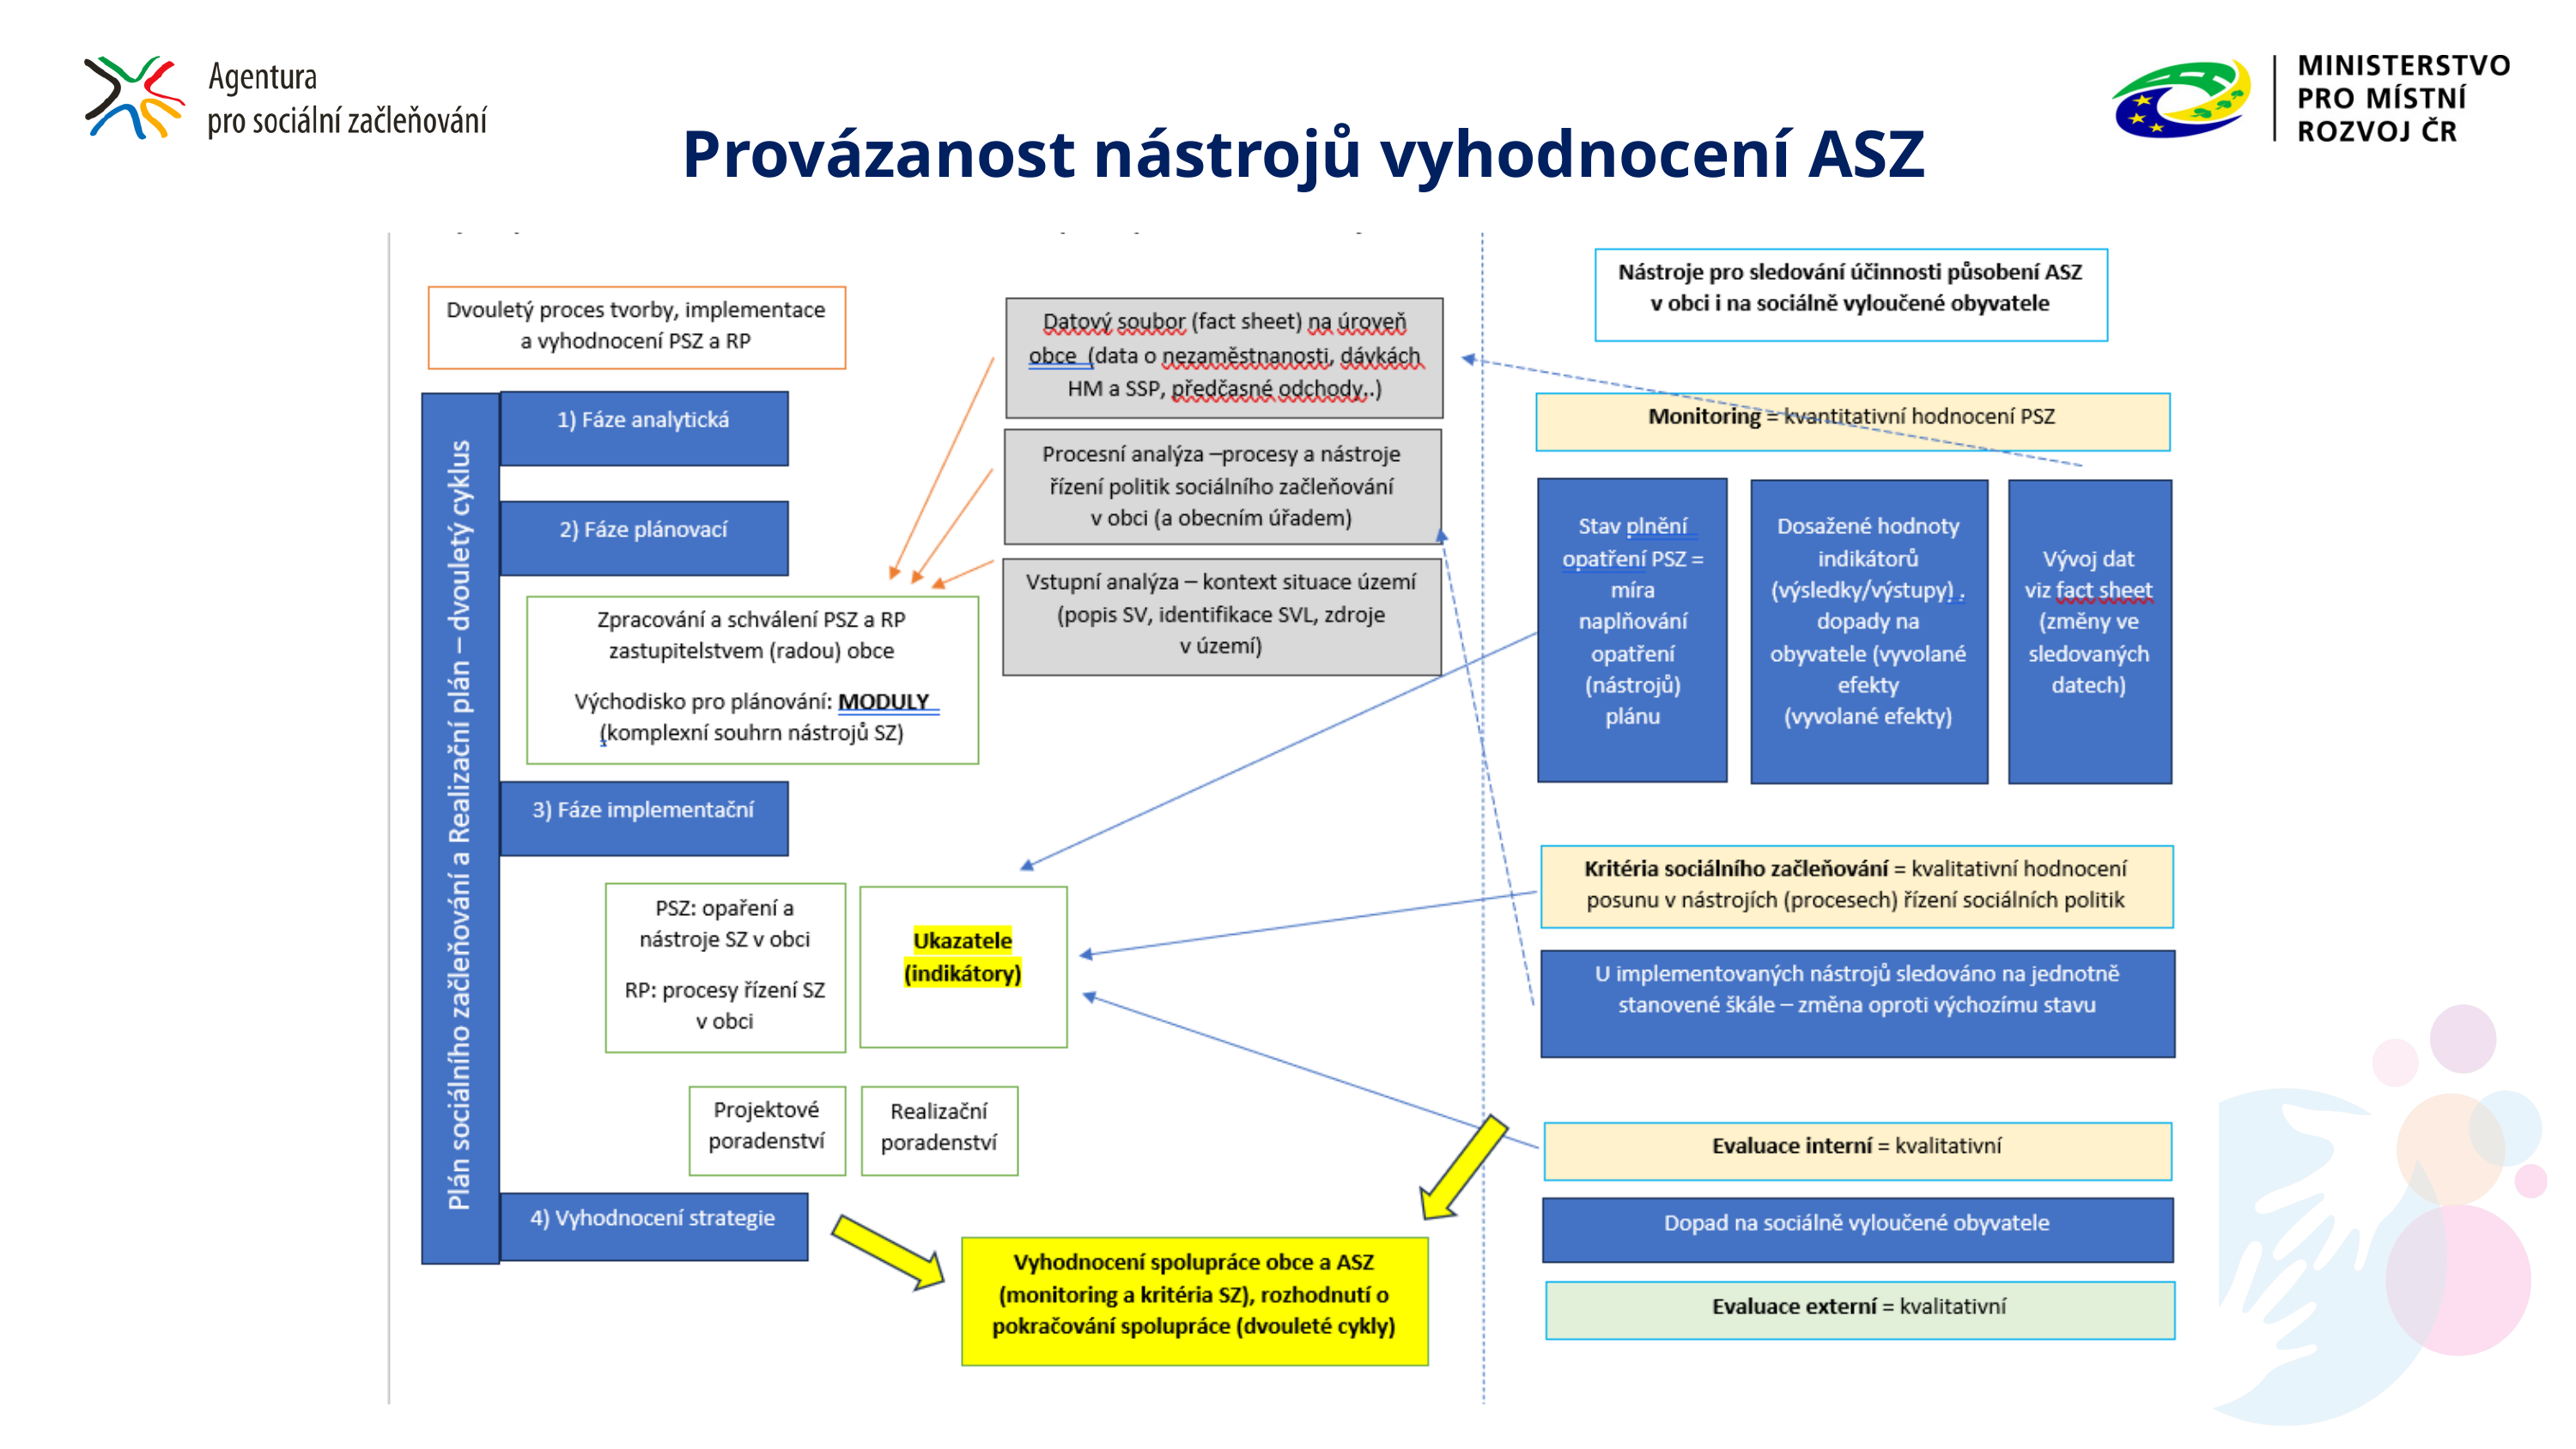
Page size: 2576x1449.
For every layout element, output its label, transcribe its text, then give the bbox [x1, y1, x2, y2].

picture [2111, 55, 2510, 142]
picture [386, 232, 2220, 1404]
picture [66, 38, 505, 159]
title Provázanost nástrojů vyhodnocení ASZ [465, 71, 2143, 231]
